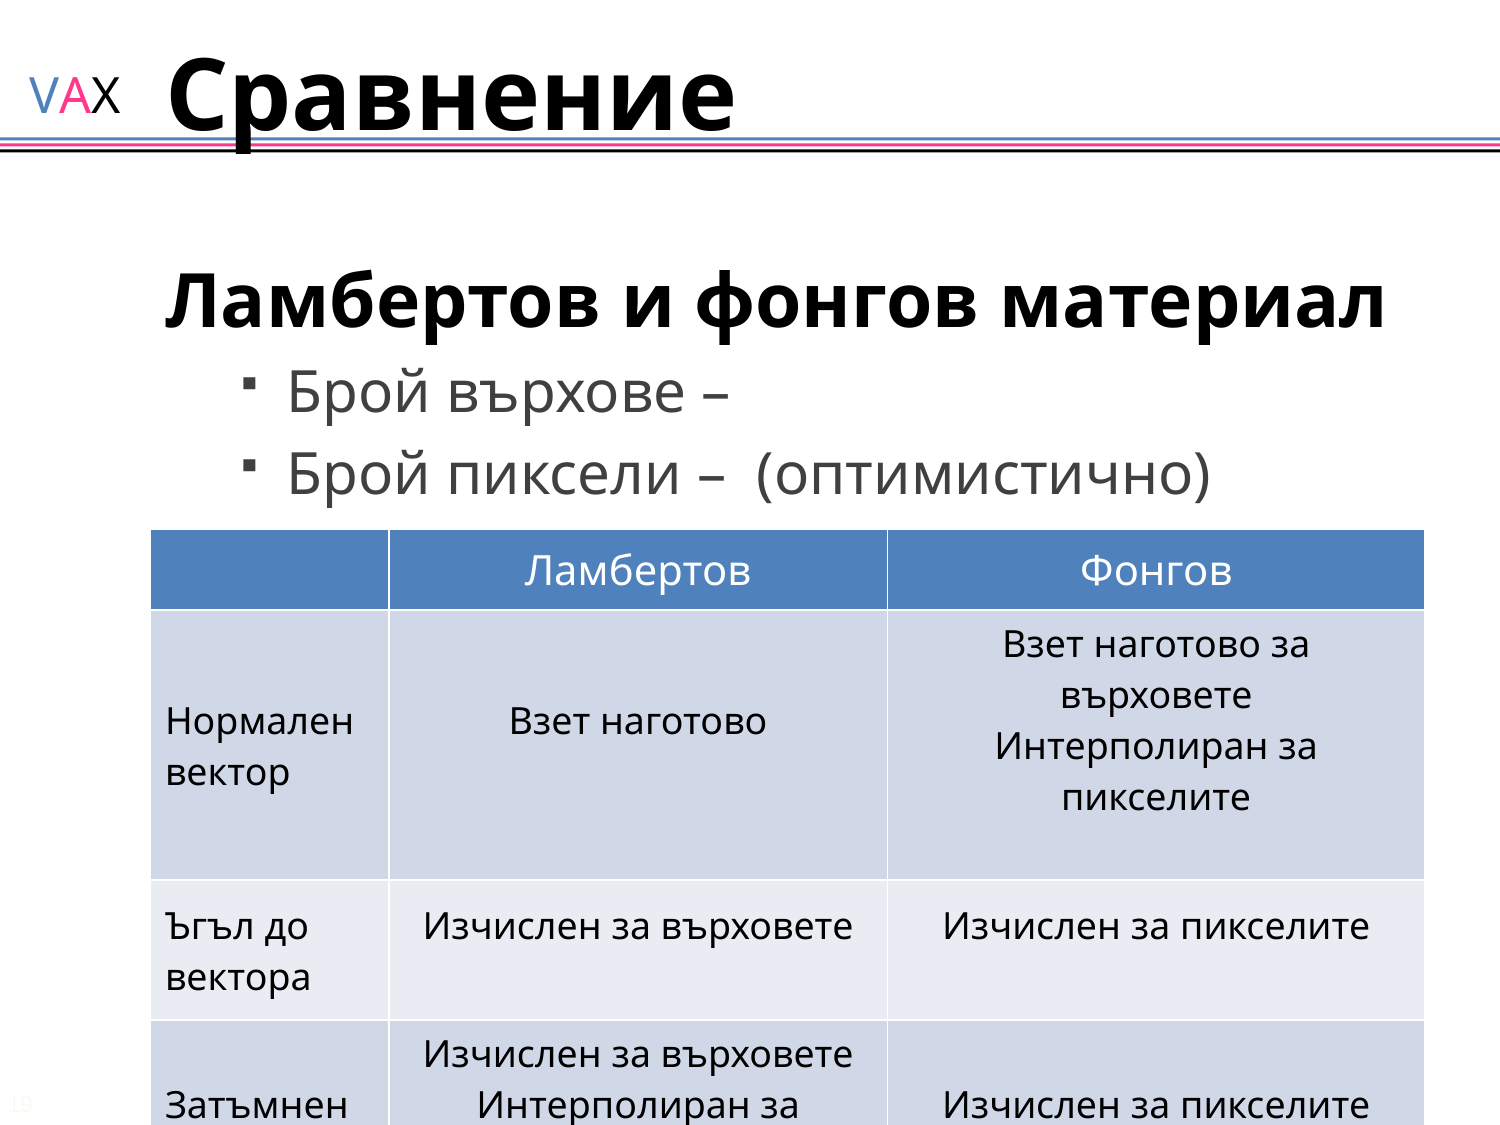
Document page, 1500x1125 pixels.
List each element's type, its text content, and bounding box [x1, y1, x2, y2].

title Сравнение [0, 37, 1500, 144]
